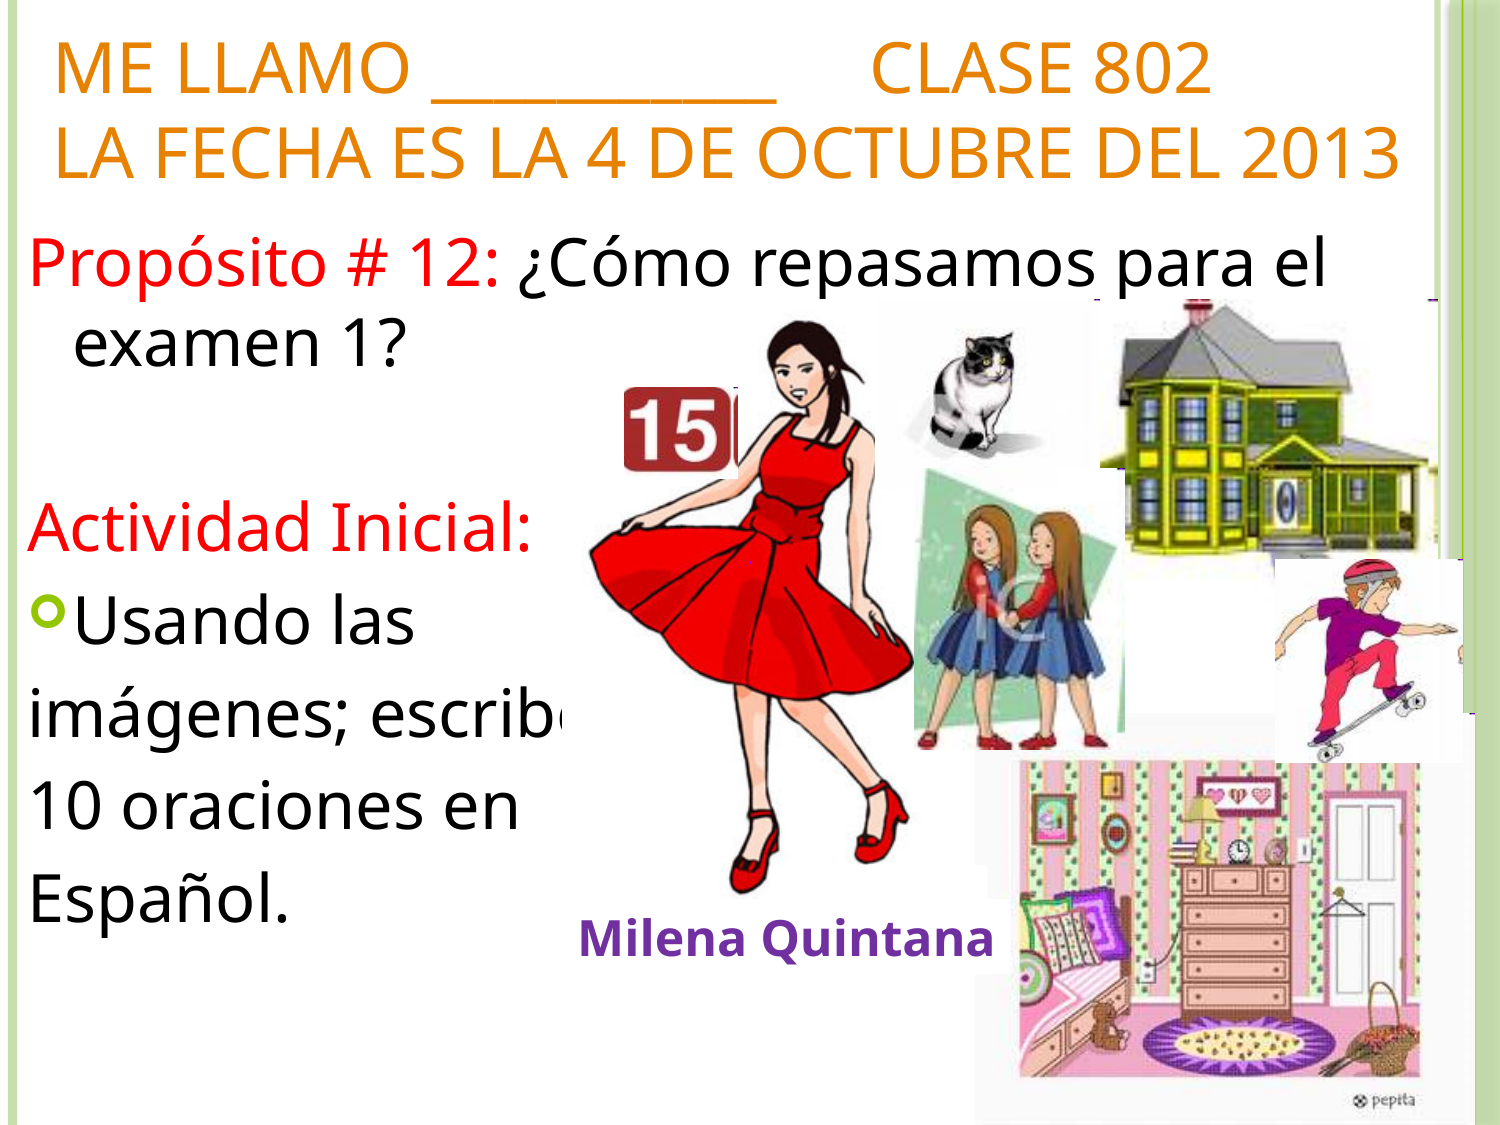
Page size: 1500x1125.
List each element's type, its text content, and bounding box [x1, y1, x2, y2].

text_box Milena Quintana [562, 933, 968, 974]
picture [561, 299, 1476, 1125]
list Propósito # 12: ¿Cómo repasamos para el examen 1? Actividad Inicial: Usando las imágenes; escribe 10 oraciones en Español. [12, 212, 1488, 1113]
title Me llamo ___________ Clase 802 La fecha es la 4 de octubre del 2013 [37, 12, 1463, 200]
